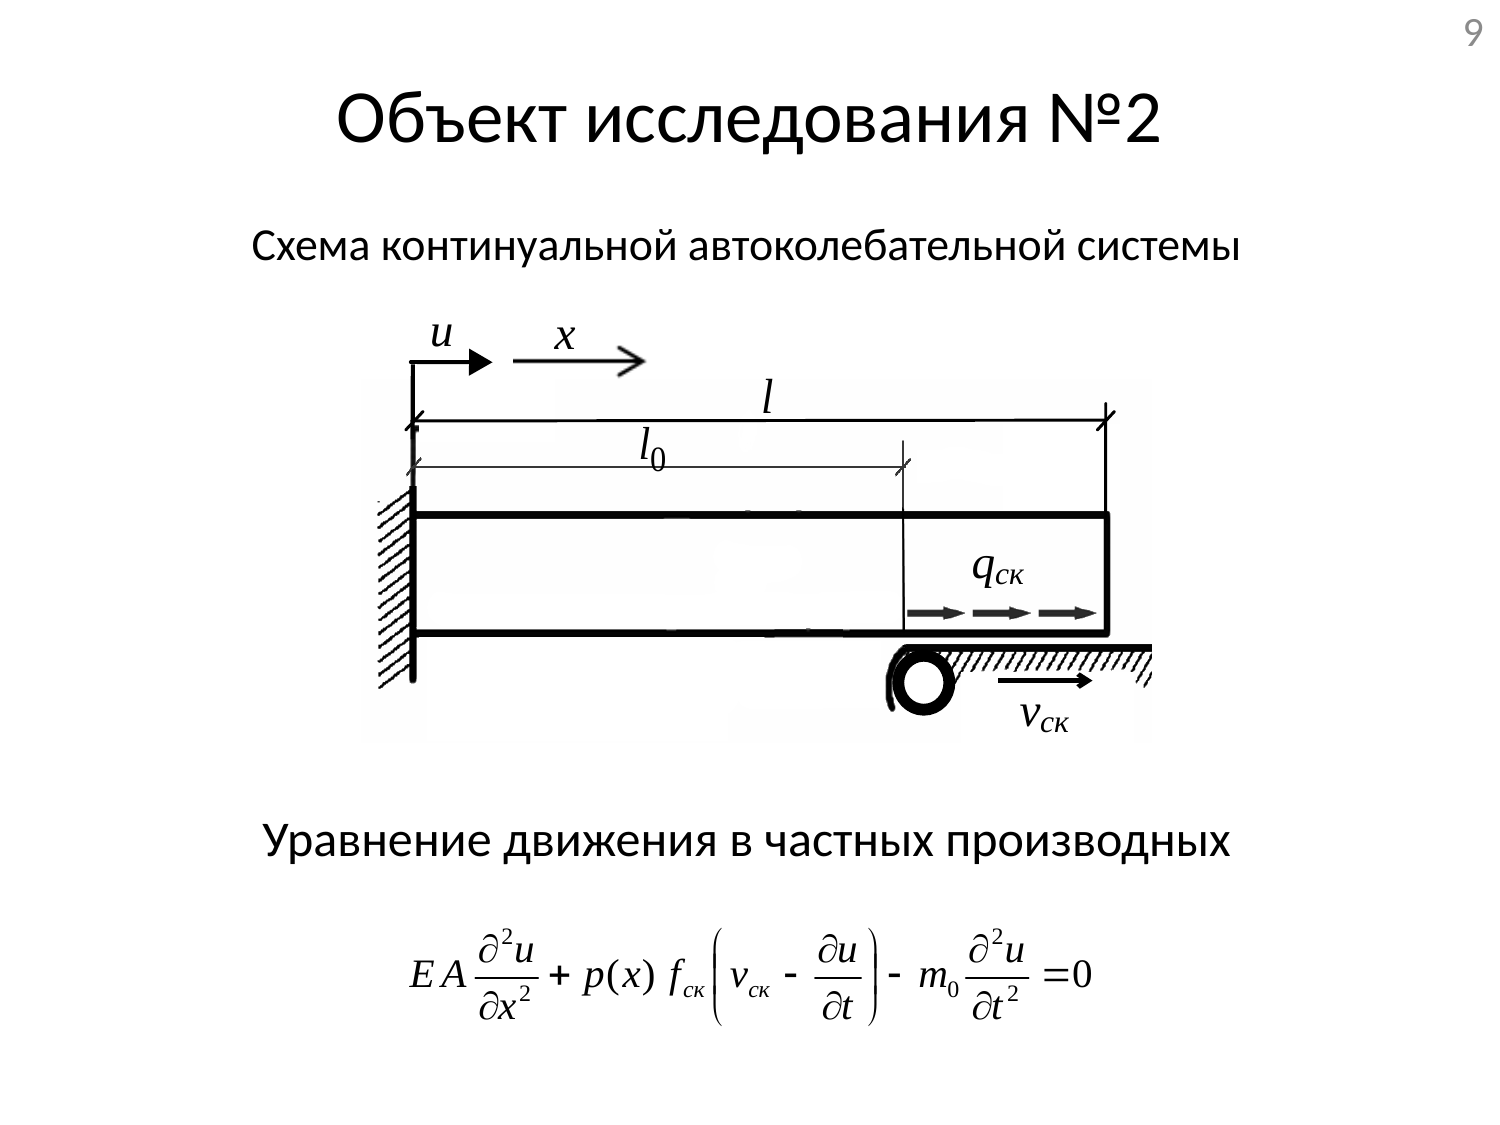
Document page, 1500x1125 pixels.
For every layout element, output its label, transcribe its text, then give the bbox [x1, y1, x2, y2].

text_box Уравнение движения в частных производных [43, 798, 1450, 874]
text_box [401, 916, 1099, 1036]
slide_number 9 [1148, 0, 1499, 60]
picture [324, 289, 1203, 799]
title Объект исследования №2 [75, 19, 1425, 207]
text_box Схема континуальной автоколебательной системы [161, 207, 1332, 278]
